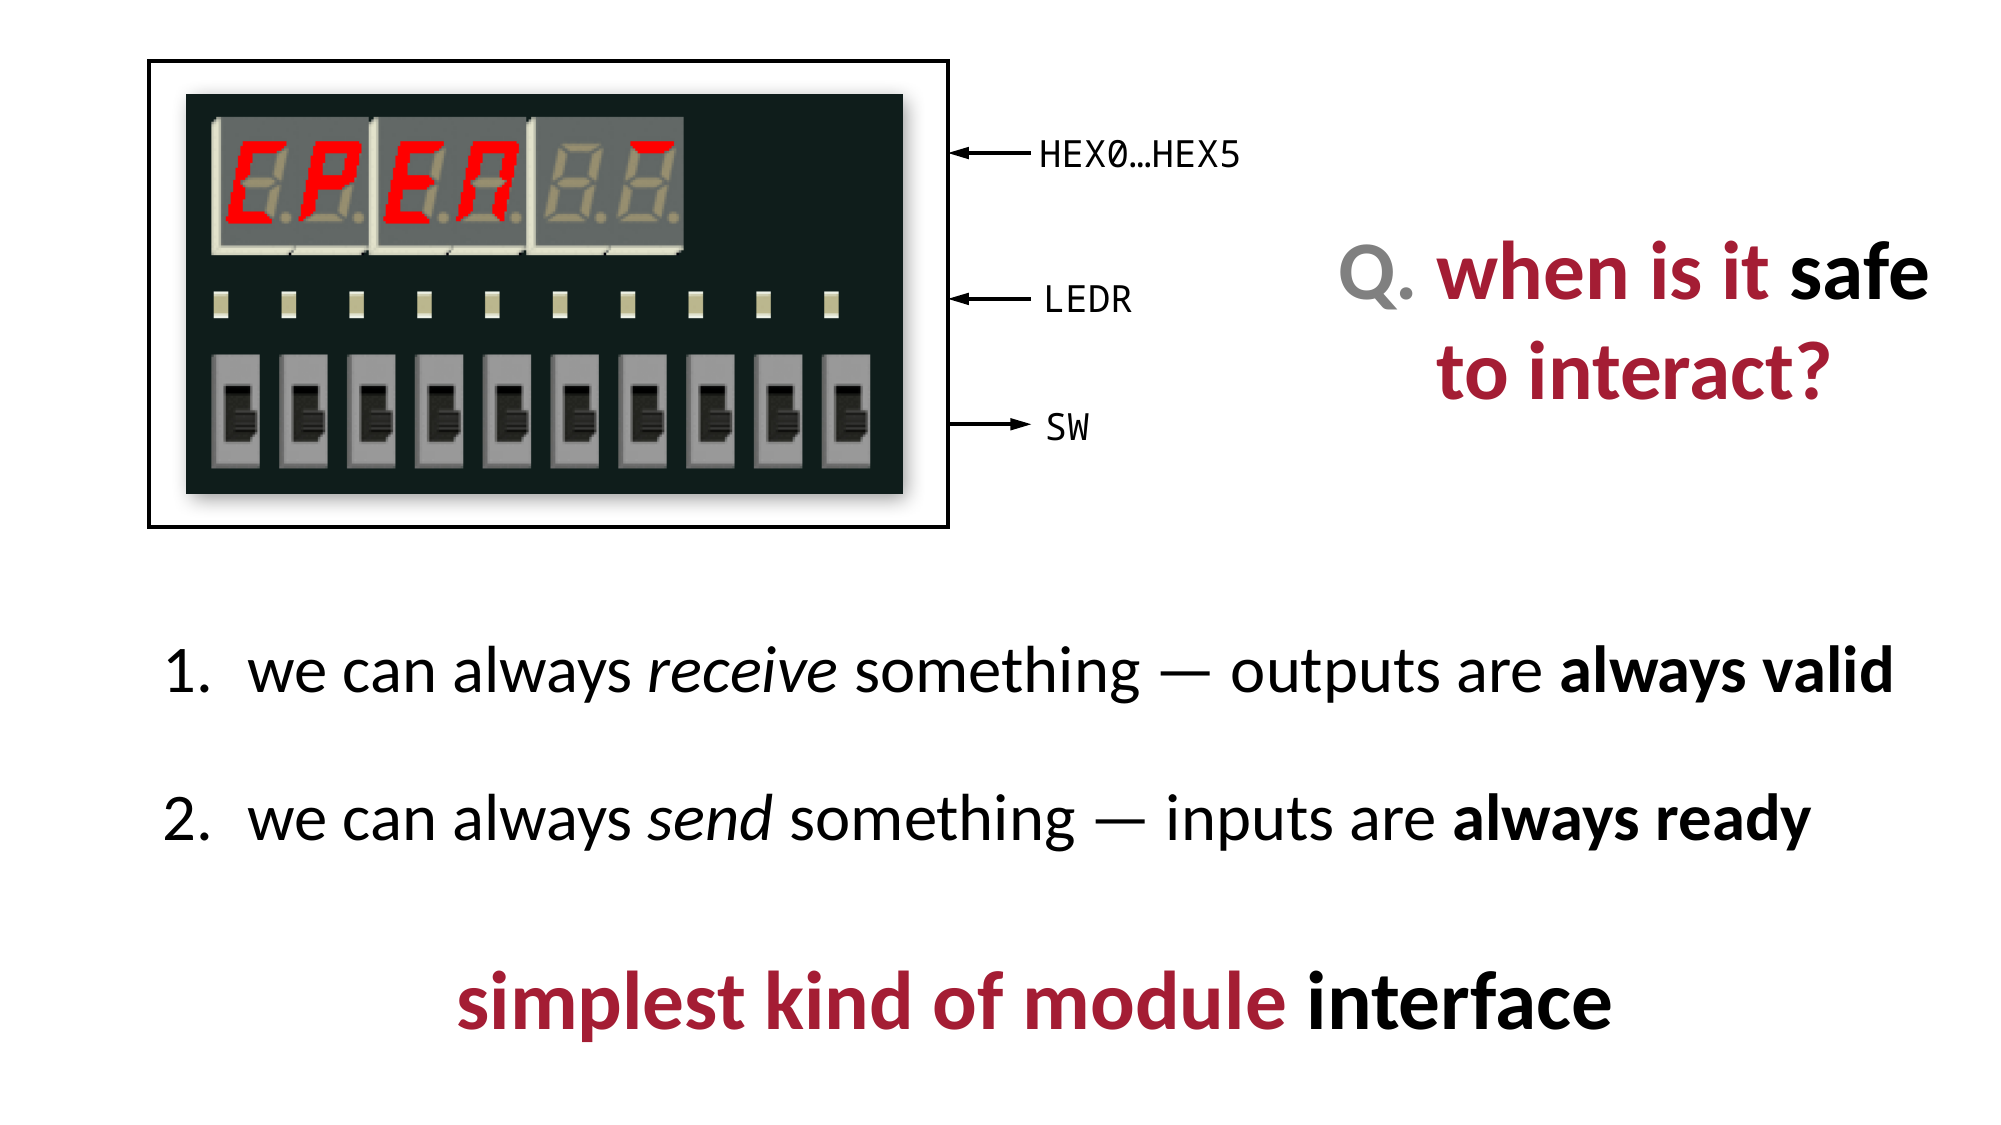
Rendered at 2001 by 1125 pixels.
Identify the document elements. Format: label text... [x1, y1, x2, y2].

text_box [948, 122, 1250, 184]
picture [186, 94, 903, 494]
text_box we can always receive something — outputs are always valid we can always send something — inputs are always ready [148, 627, 1986, 870]
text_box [948, 395, 1104, 456]
text_box [148, 60, 949, 528]
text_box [947, 267, 1145, 329]
text_box Q. when is it safe to interact? [1323, 208, 1946, 424]
text_box simplest kind of module interface [441, 938, 1629, 1054]
